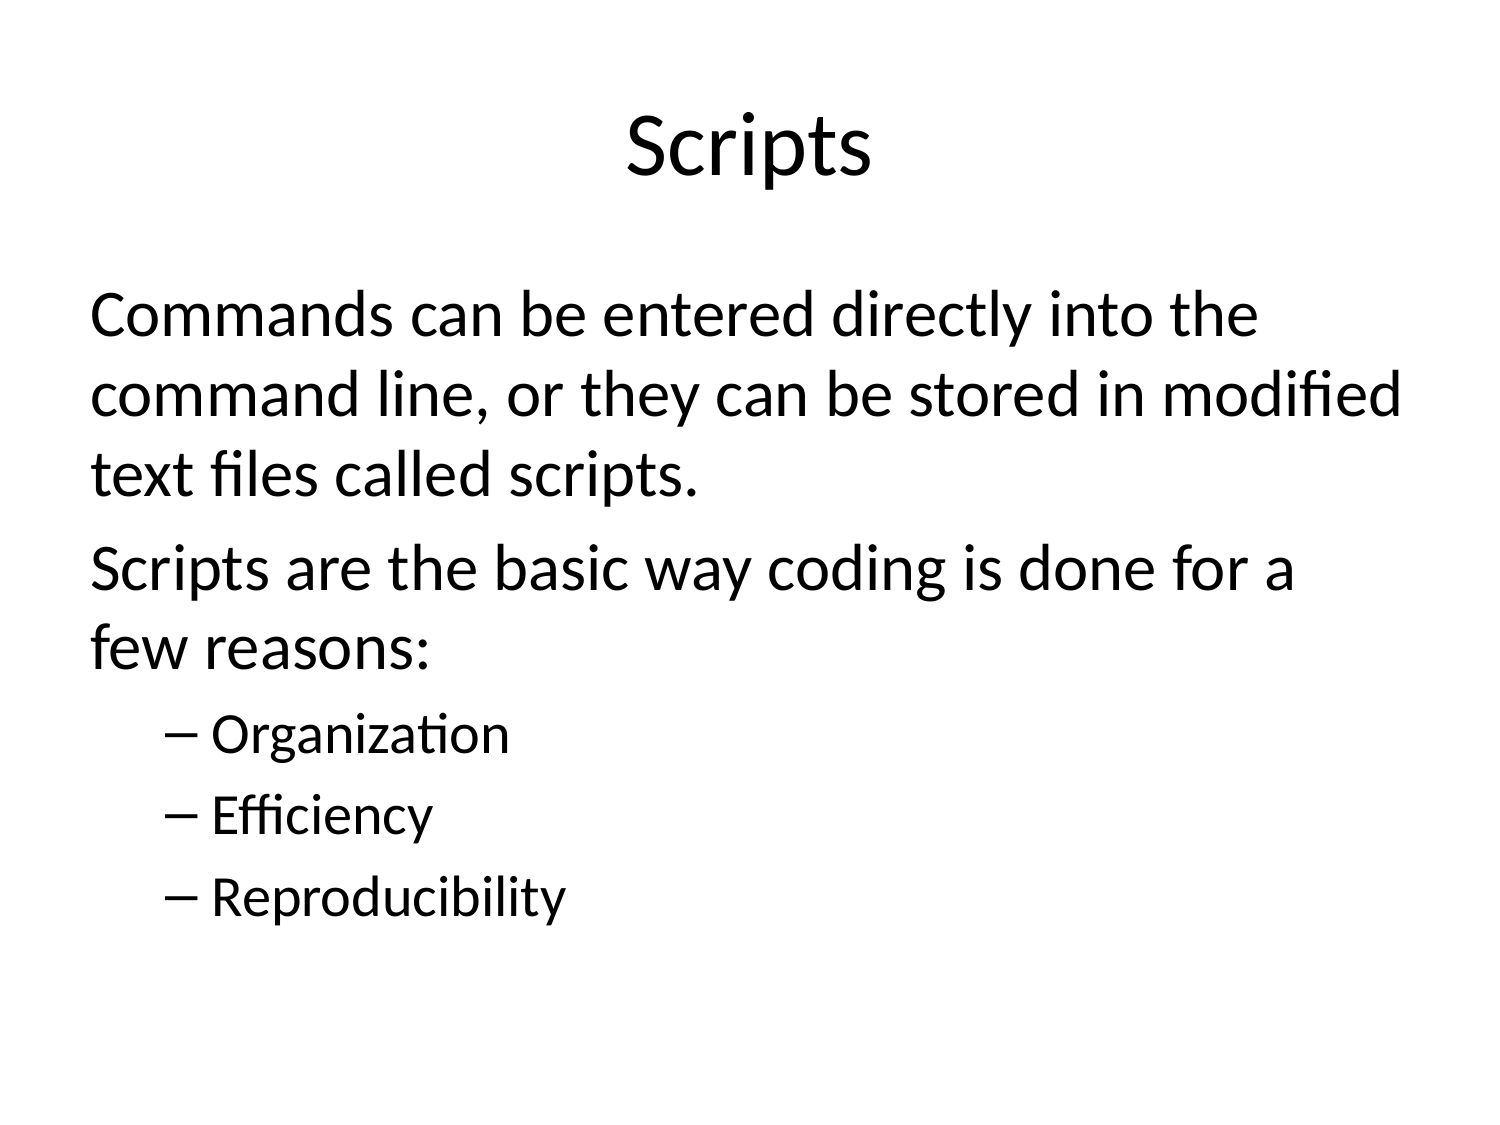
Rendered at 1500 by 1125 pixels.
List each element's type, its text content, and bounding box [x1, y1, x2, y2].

list Commands can be entered directly into the command line, or they can be stored in modified text files called scripts. Scripts are the basic way coding is done for a few reasons: Organization Efficiency Reproducibility [75, 262, 1425, 1005]
title Scripts [75, 45, 1425, 233]
